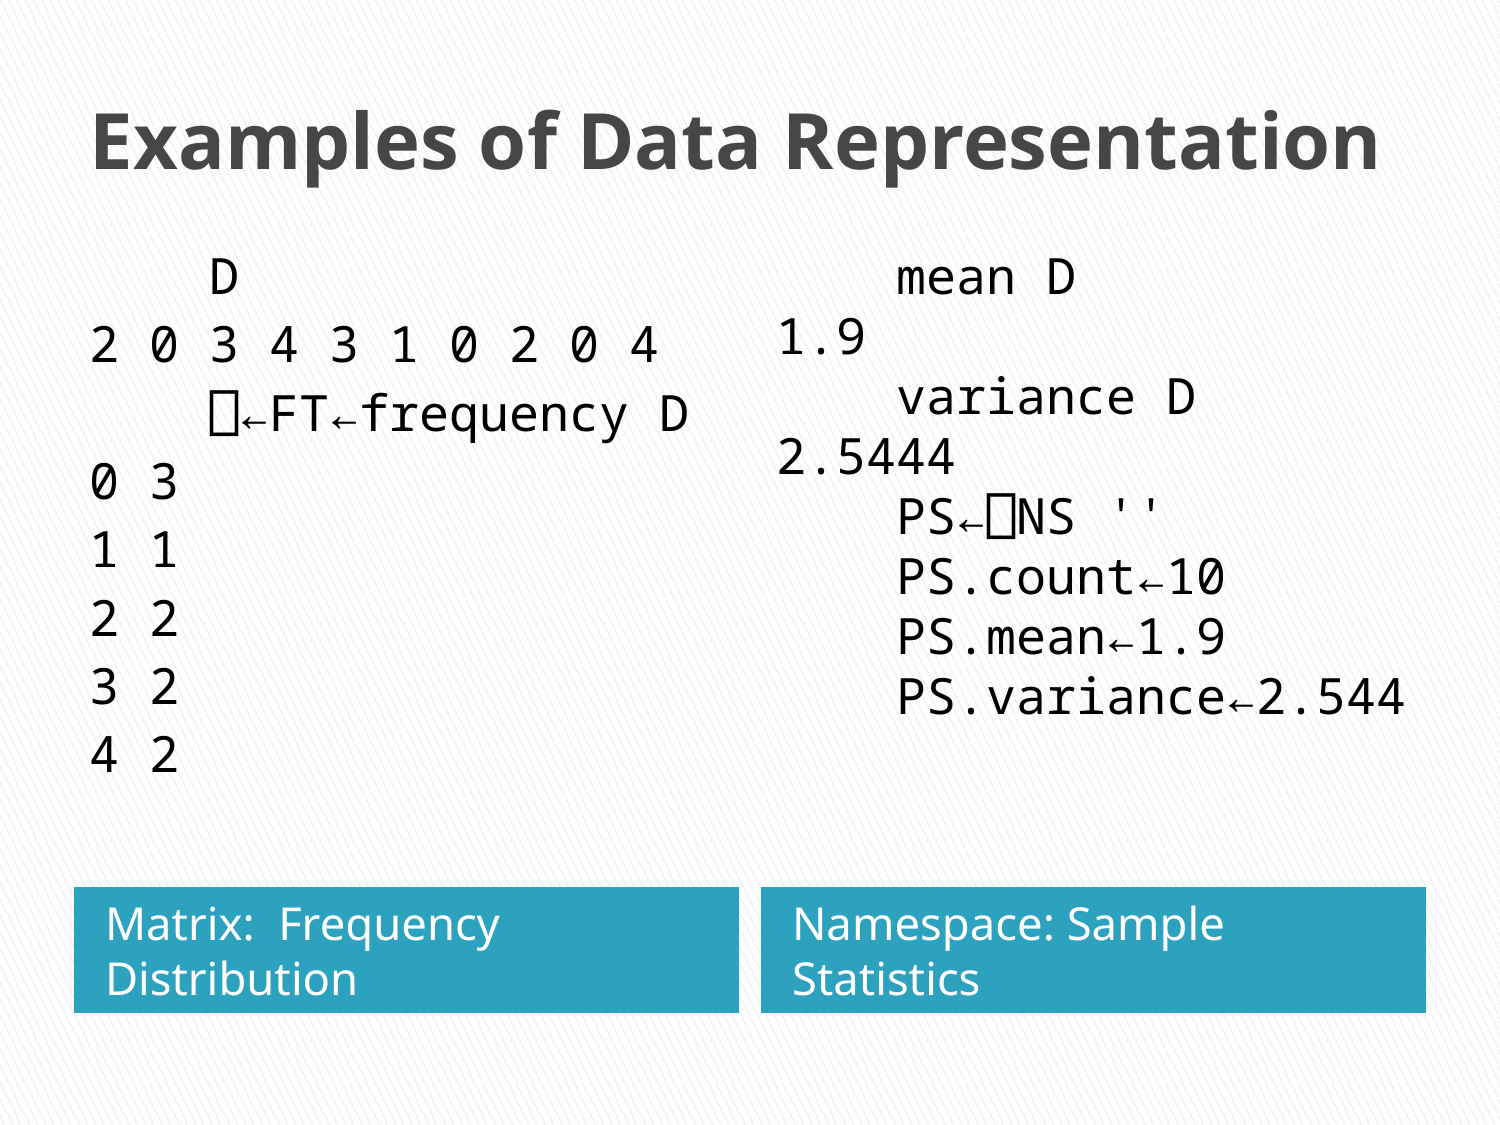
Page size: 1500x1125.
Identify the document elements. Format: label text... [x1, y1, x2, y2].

list D 2 0 3 4 3 1 0 2 0 4 ⎕←FT←frequency D 0 3 1 1 2 2 3 2 4 2 [75, 236, 738, 884]
list Matrix: Frequency Distribution [74, 887, 739, 1013]
list mean D 1.9 variance D 2.5444 PS←⎕NS '' PS.count←10 PS.mean←1.9 PS.variance←2.544 [761, 236, 1425, 884]
title Examples of Data Representation [75, 44, 1425, 233]
list Namespace: Sample Statistics [761, 887, 1426, 1013]
